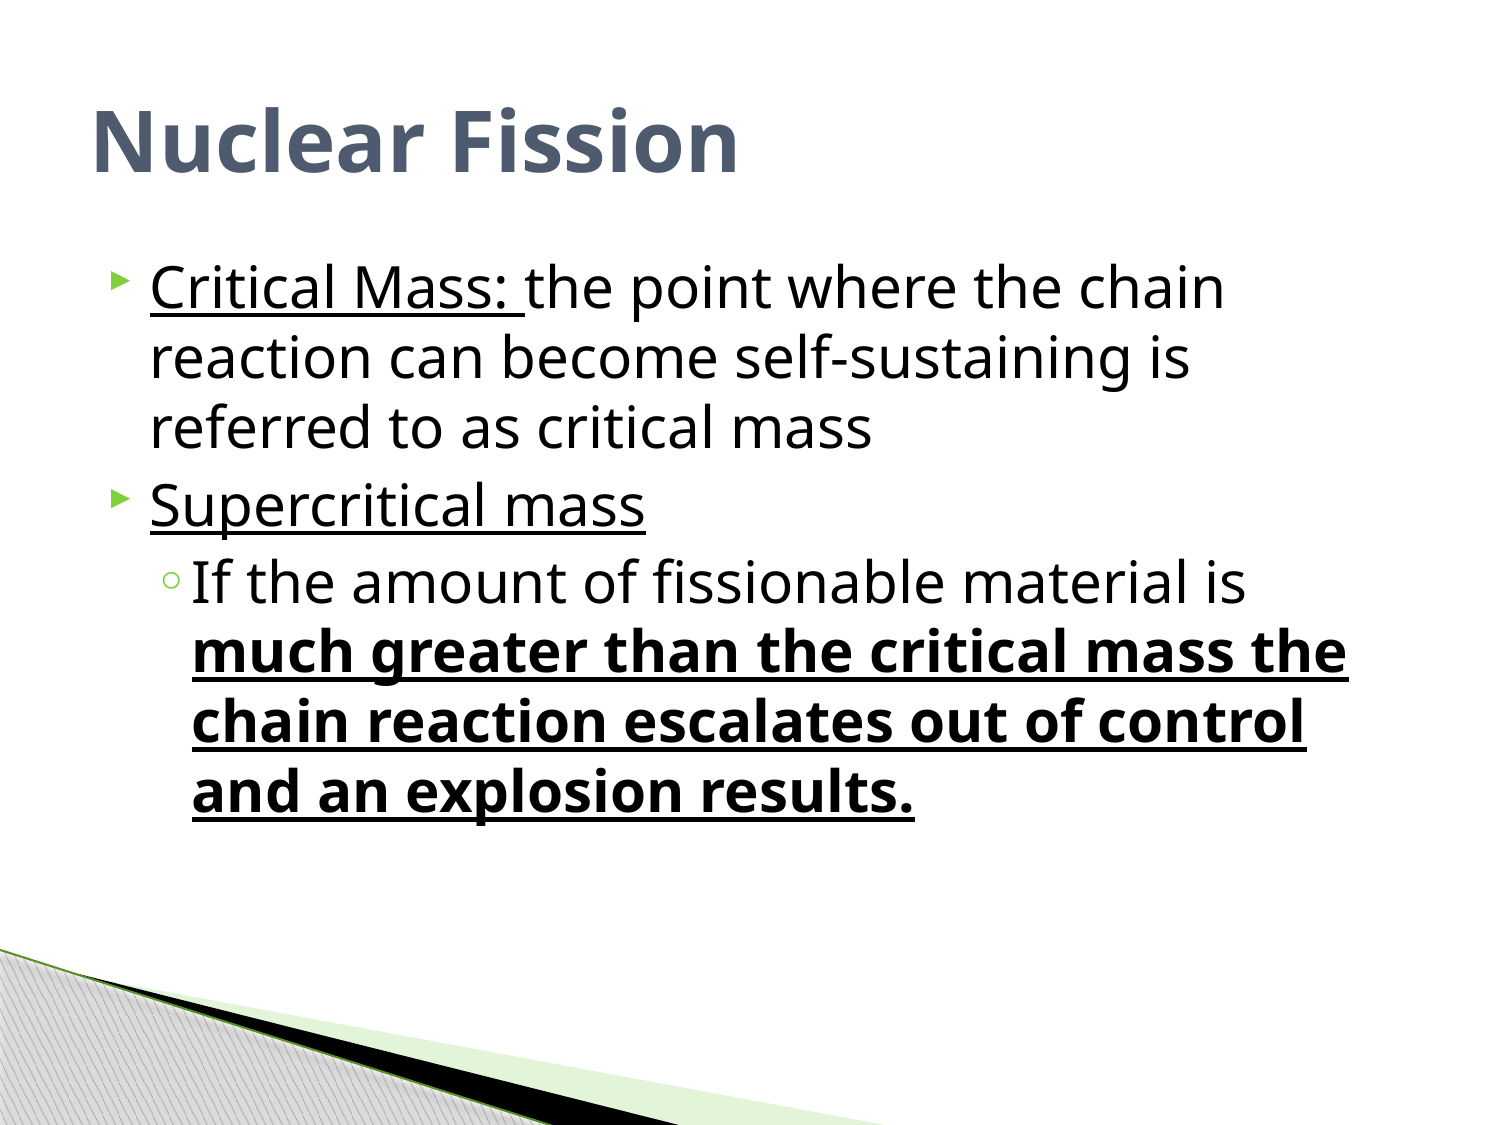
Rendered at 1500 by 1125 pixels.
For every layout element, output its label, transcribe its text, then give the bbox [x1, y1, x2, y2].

list Critical Mass: the point where the chain reaction can become self-sustaining is referred to as critical mass Supercritical mass If the amount of fissionable material is much greater than the critical mass the chain reaction escalates out of control and an explosion results. [75, 243, 1425, 986]
title Nuclear Fission [75, 45, 1425, 233]
